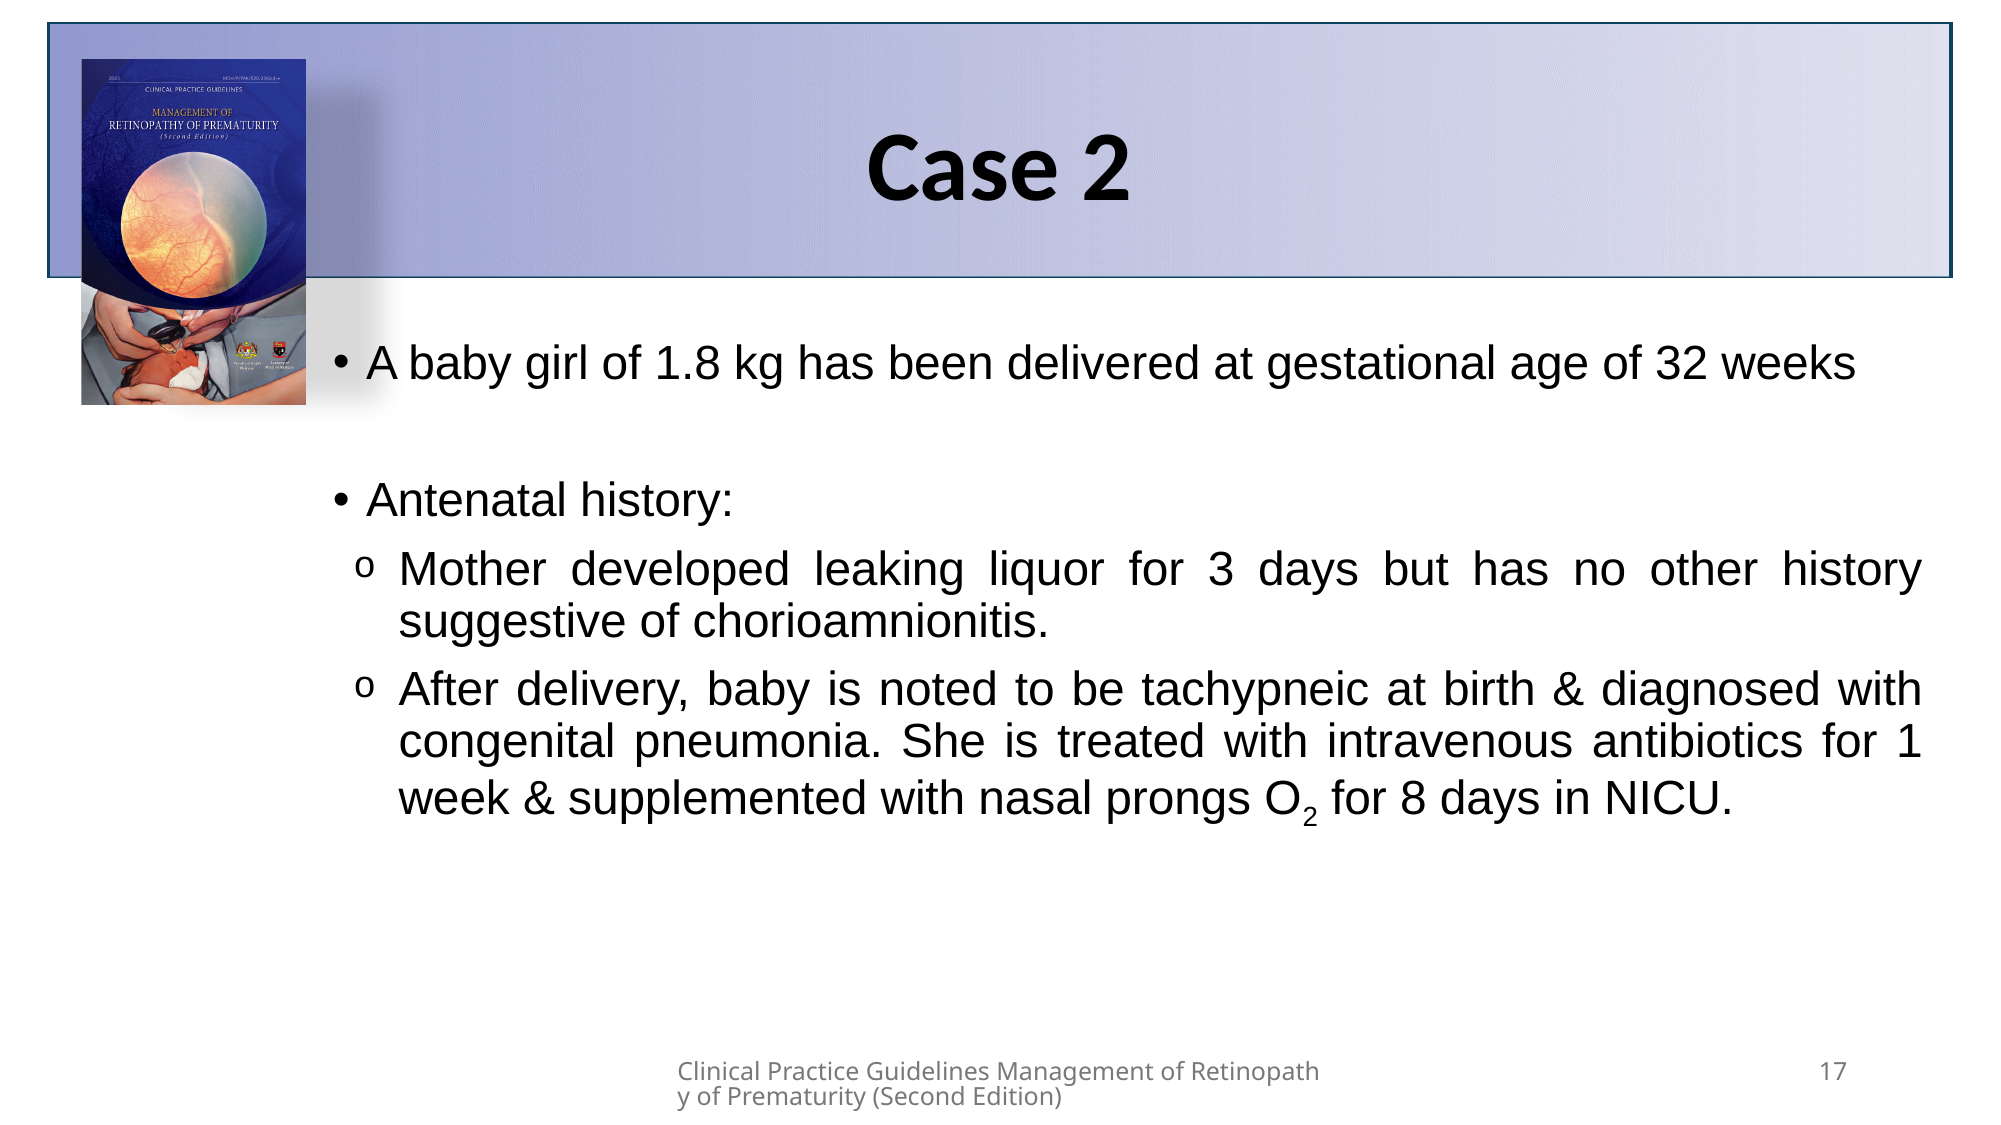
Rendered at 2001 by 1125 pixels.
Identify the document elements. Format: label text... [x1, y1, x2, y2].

slide_number 17 [1412, 1042, 1863, 1103]
picture [47, 21, 1953, 405]
list A baby girl of 1.8 kg has been delivered at gestational age of 32 weeks Antenatal history: Mother developed leaking liquor for 3 days but has no other history suggestive of chorioamnionitis. After delivery, baby is noted to be tachypneic at birth & diagnosed with congenital pneumonia. She is treated with intravenous antibiotics for 1 week & supplemented with nasal prongs O2 for 8 days in NICU. [317, 331, 1940, 904]
footer Clinical Practice Guidelines Management of Retinopathy of Prematurity (Second Edition) [662, 1042, 1338, 1103]
